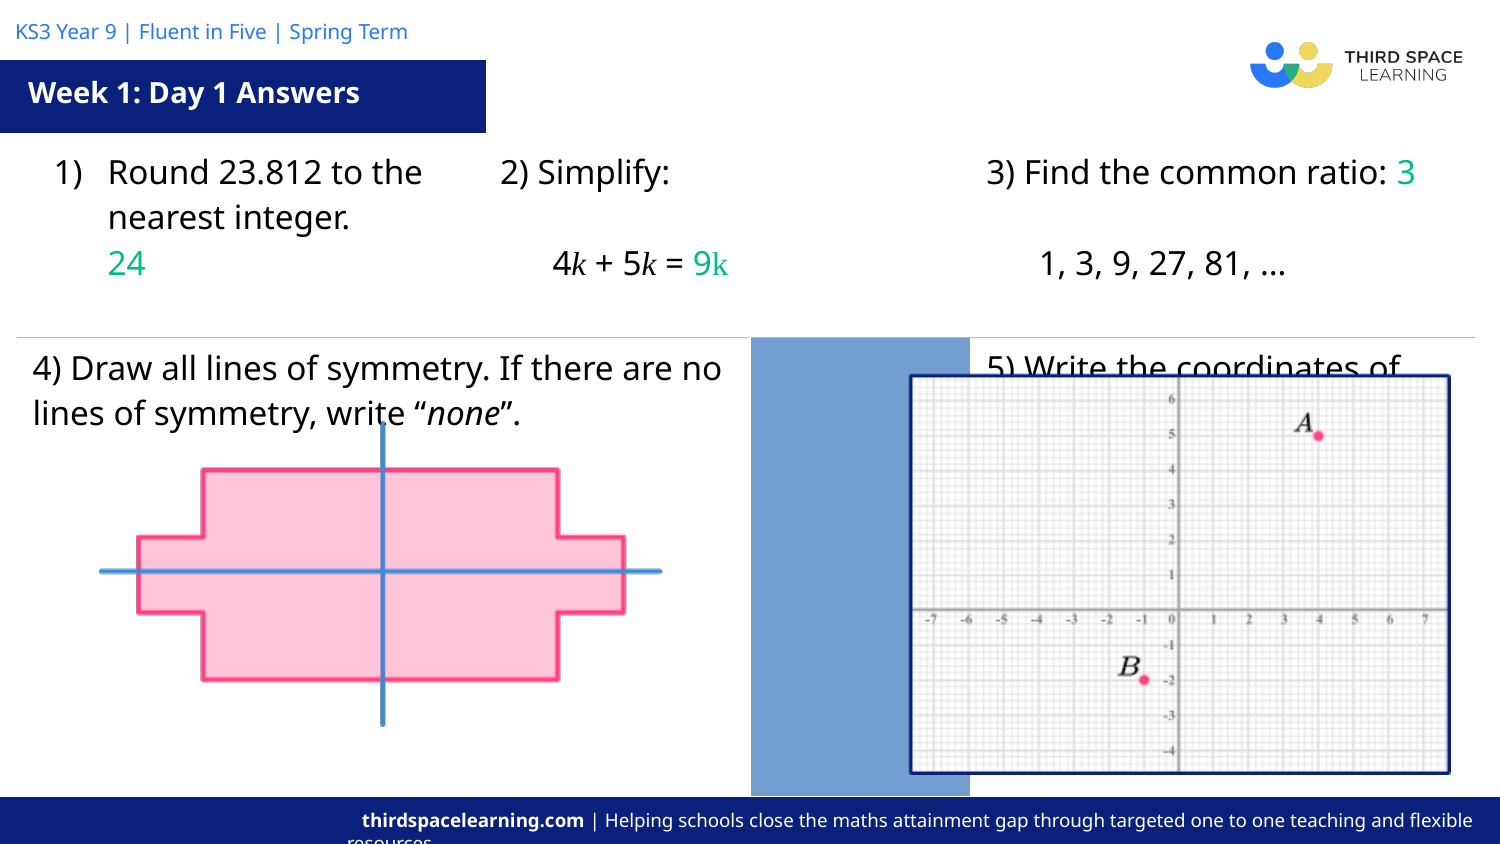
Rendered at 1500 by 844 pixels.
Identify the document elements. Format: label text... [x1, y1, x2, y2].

table_header 3) Find the common ratio: 3 1, 3, 9, 27, 81, … [972, 142, 1474, 337]
table_header 2) Simplify: 4k + 5k = 9k [486, 142, 970, 337]
picture [1250, 33, 1465, 99]
picture [99, 421, 664, 727]
text_box Week 1: Day 1 Answers [13, 59, 383, 125]
table_cell 5) Write the coordinates of points A and B: A(4, 5) B(-1, -2) [972, 338, 1474, 795]
table_header Round 23.812 to the nearest integer. 24 [19, 142, 484, 337]
table_cell 4) Draw all lines of symmetry. If there are no lines of symmetry, write “none”. [19, 338, 749, 795]
picture [908, 372, 1451, 775]
